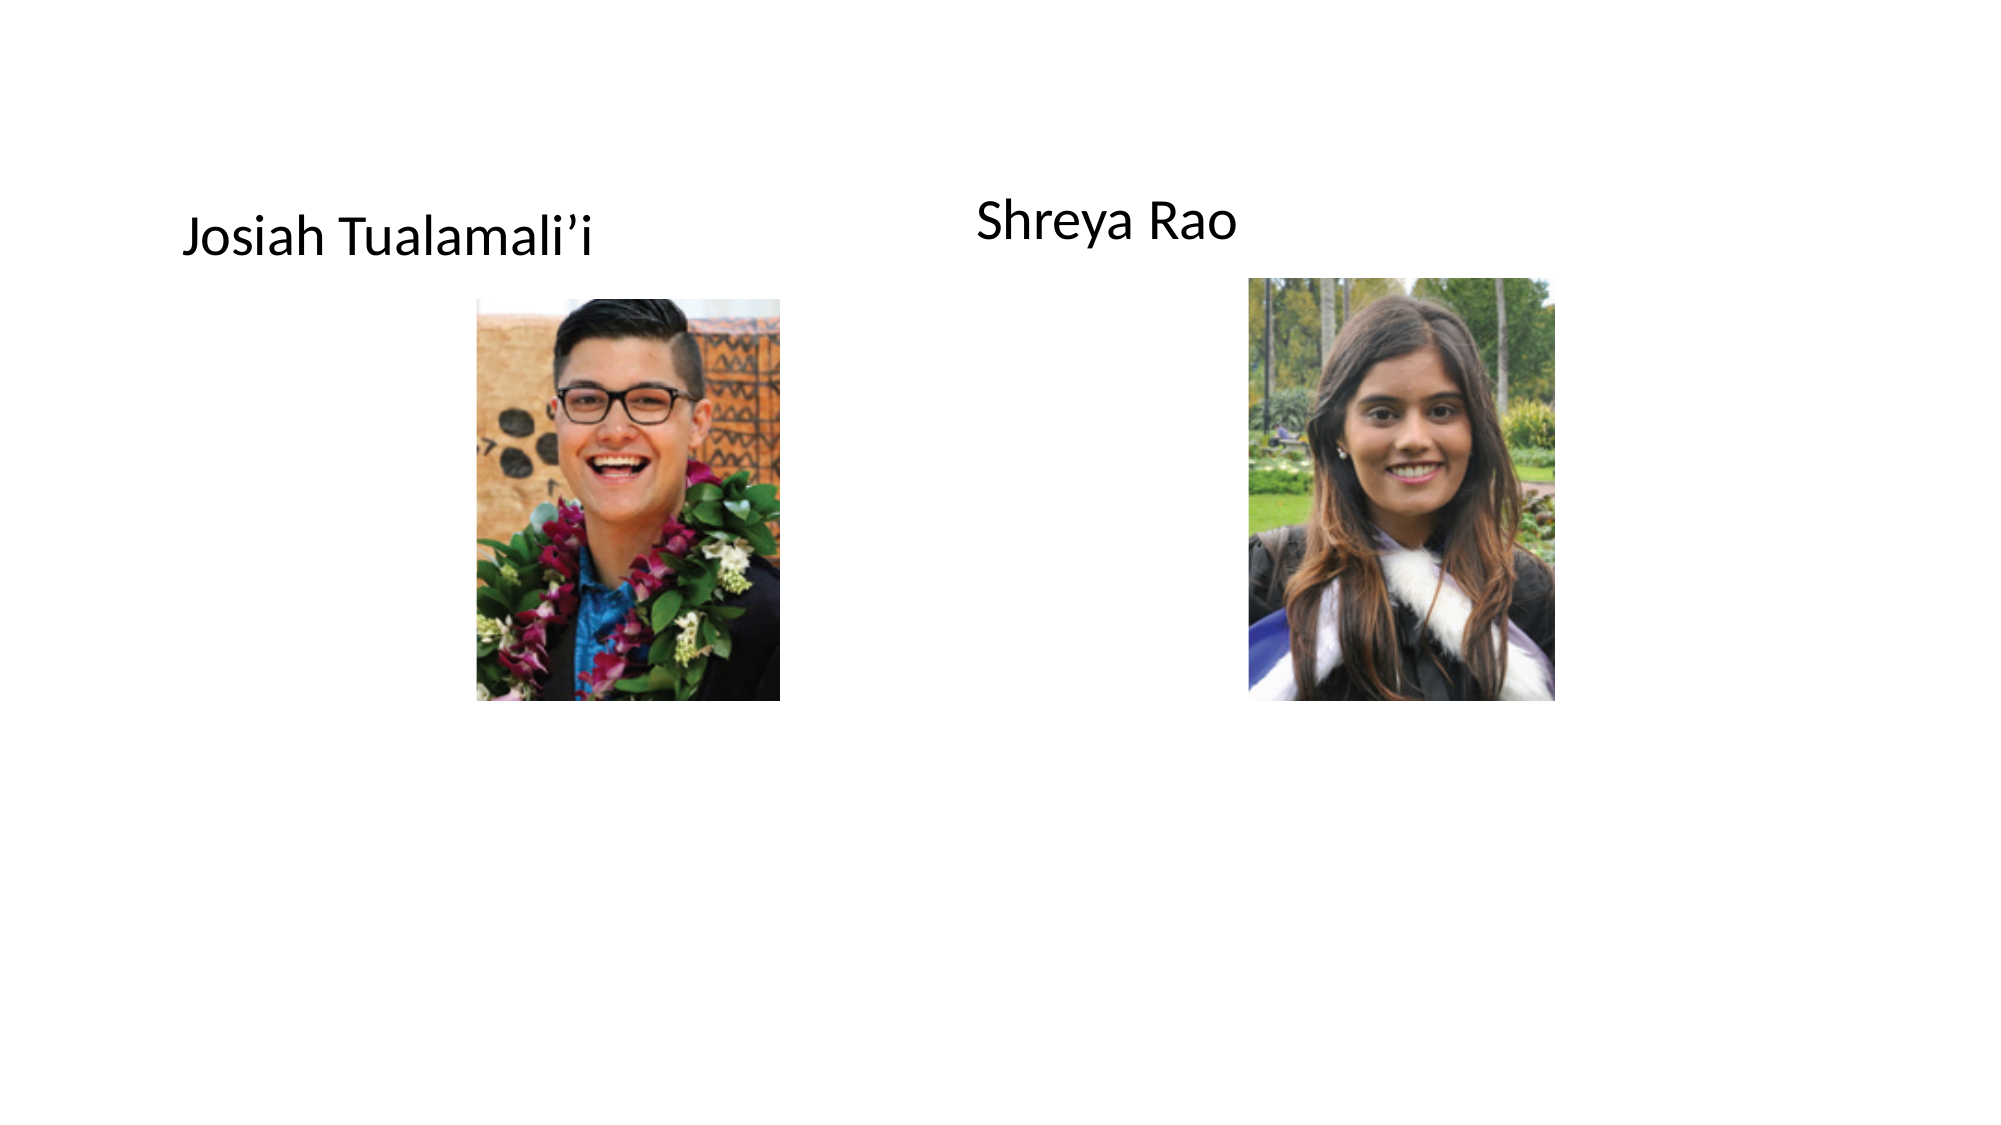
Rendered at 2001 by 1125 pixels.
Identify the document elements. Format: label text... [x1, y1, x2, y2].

picture [1248, 278, 1556, 701]
list Josiah Tualamali’i [167, 197, 1018, 912]
list Shreya Rao [960, 181, 1811, 896]
picture [476, 299, 780, 701]
